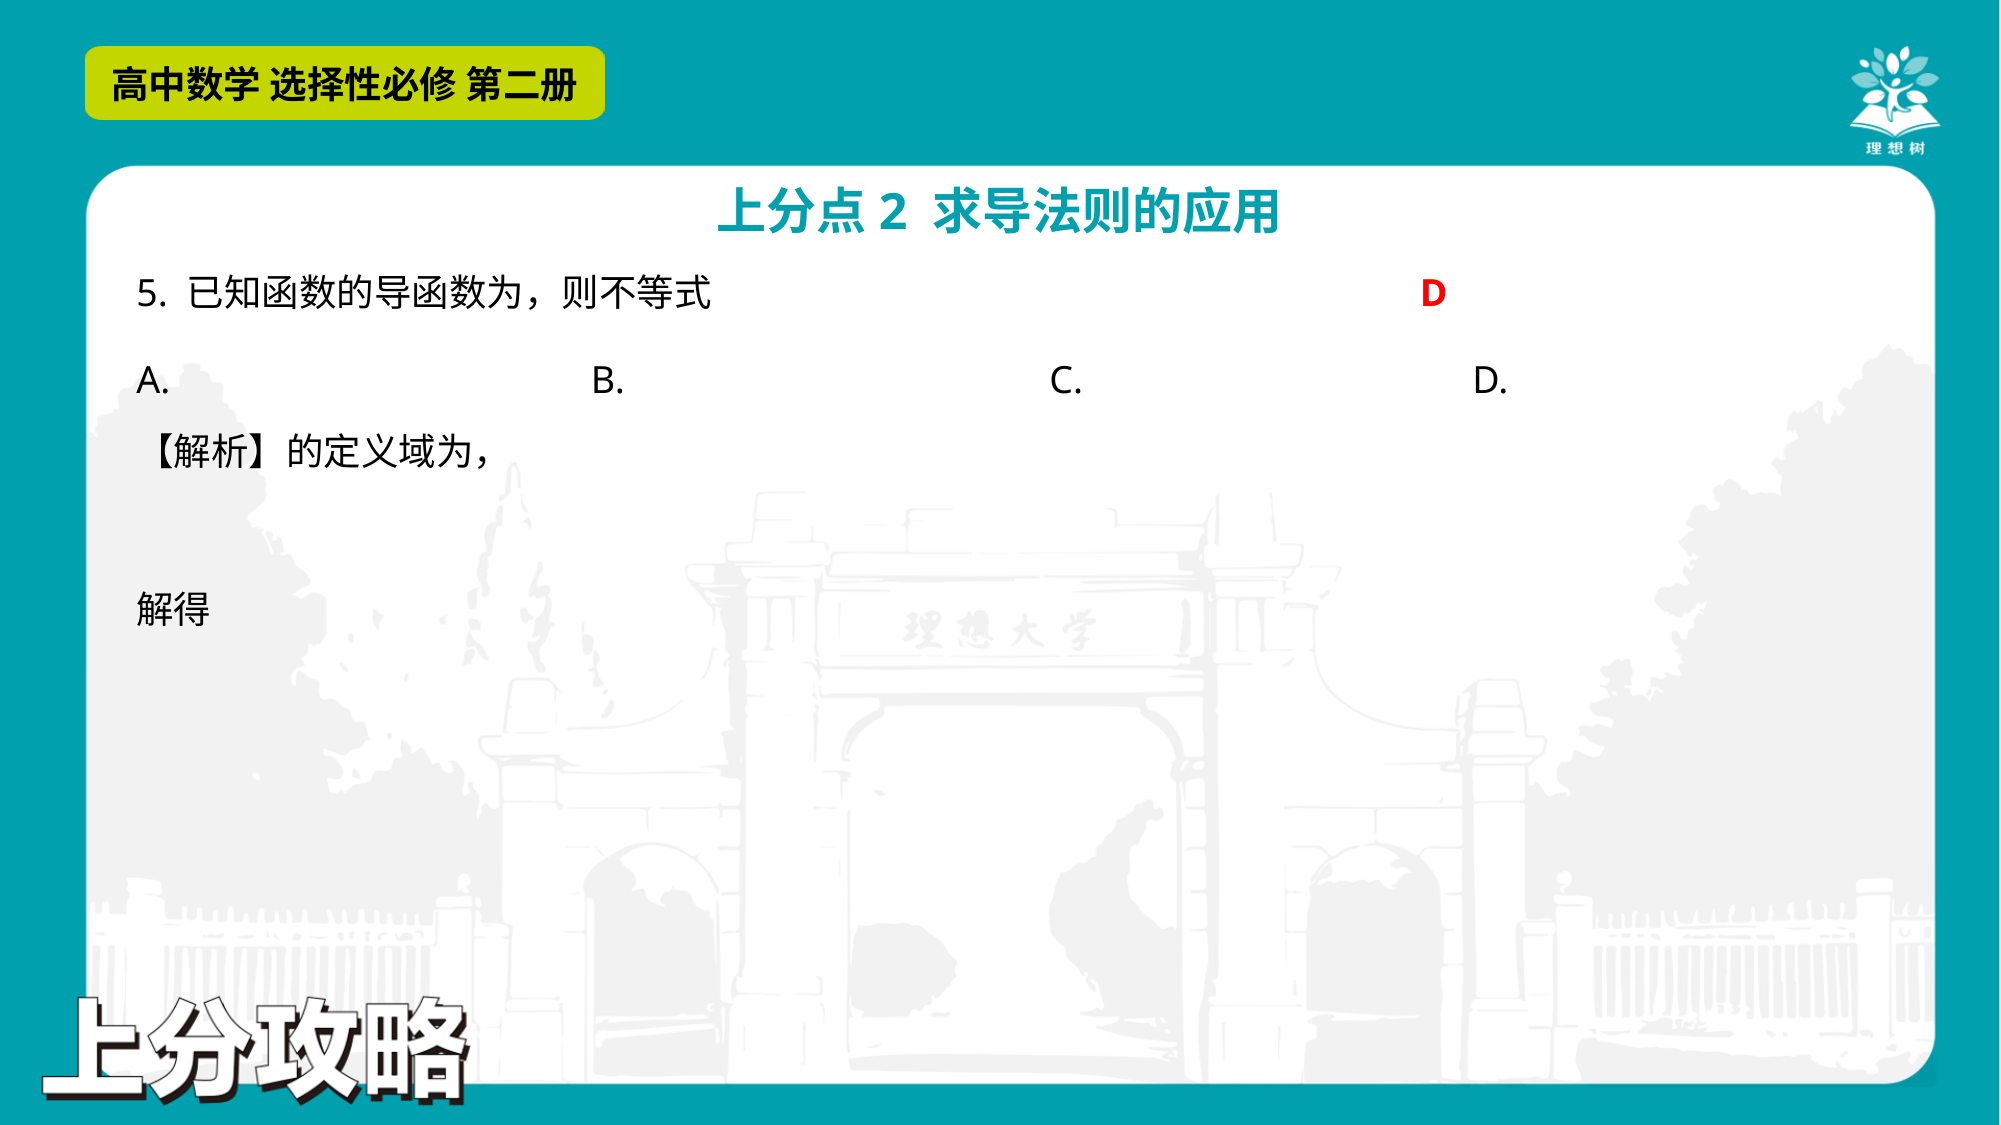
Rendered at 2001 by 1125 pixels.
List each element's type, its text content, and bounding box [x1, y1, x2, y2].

text_box D [1406, 246, 1462, 307]
picture [0, 0, 2000, 1125]
